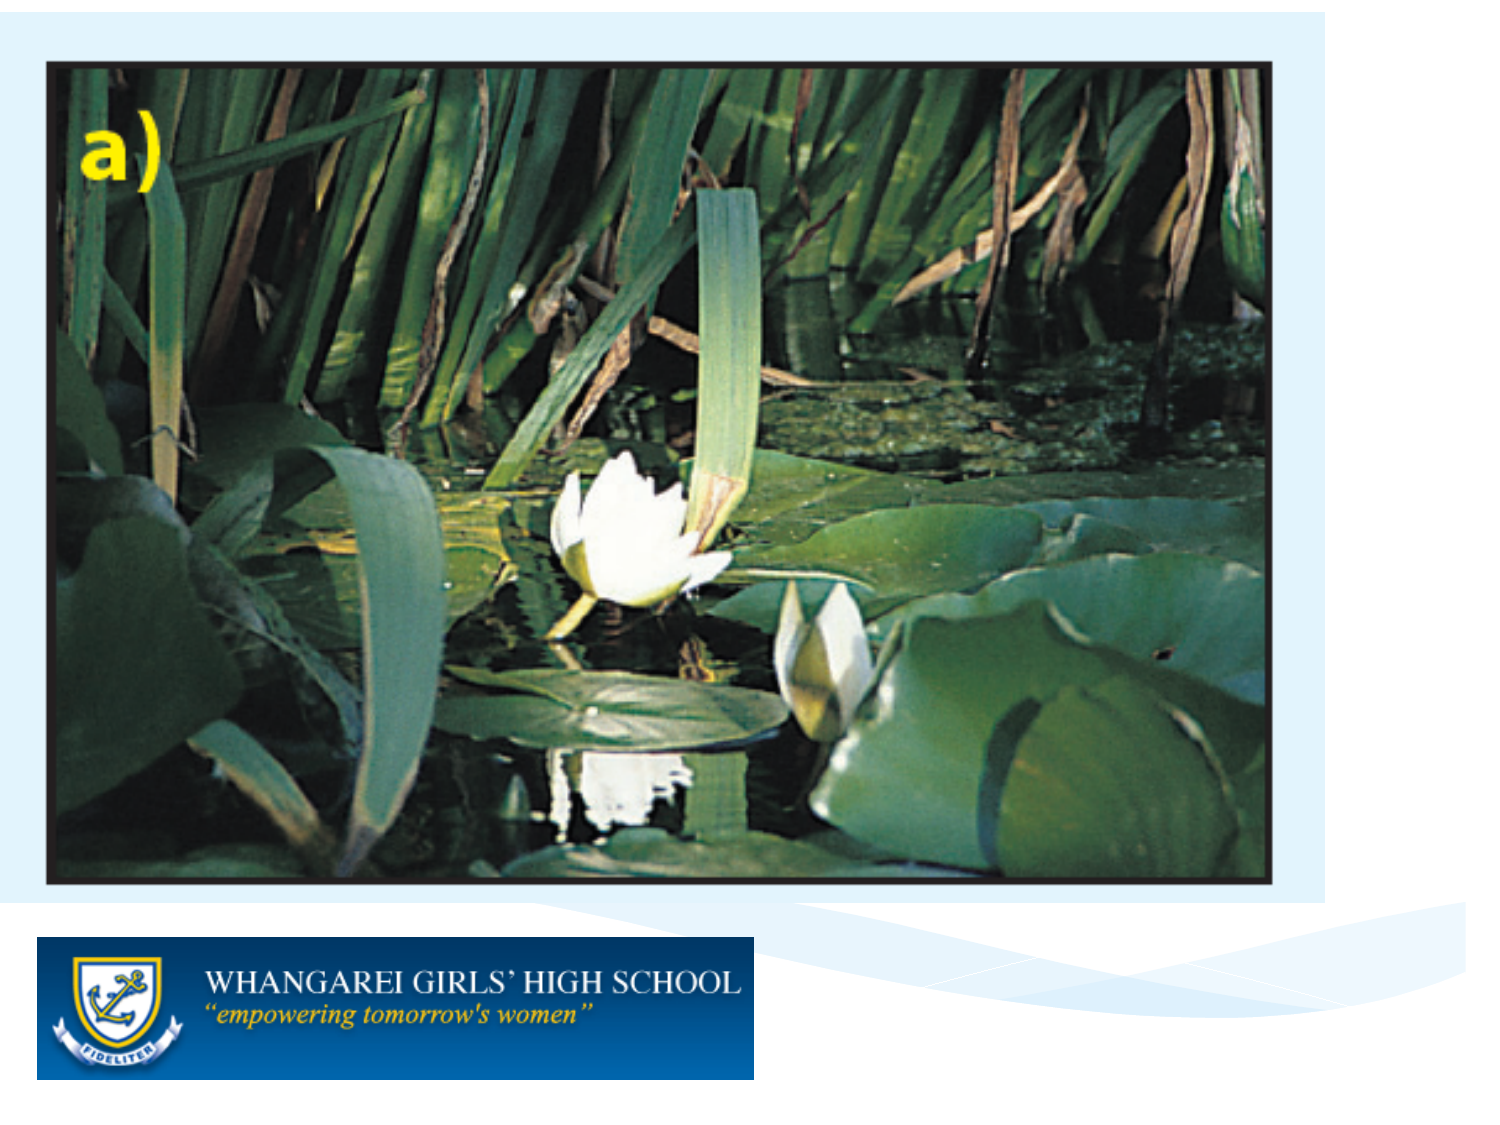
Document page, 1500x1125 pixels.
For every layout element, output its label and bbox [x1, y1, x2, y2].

picture [0, 12, 1326, 903]
picture [37, 937, 754, 1080]
